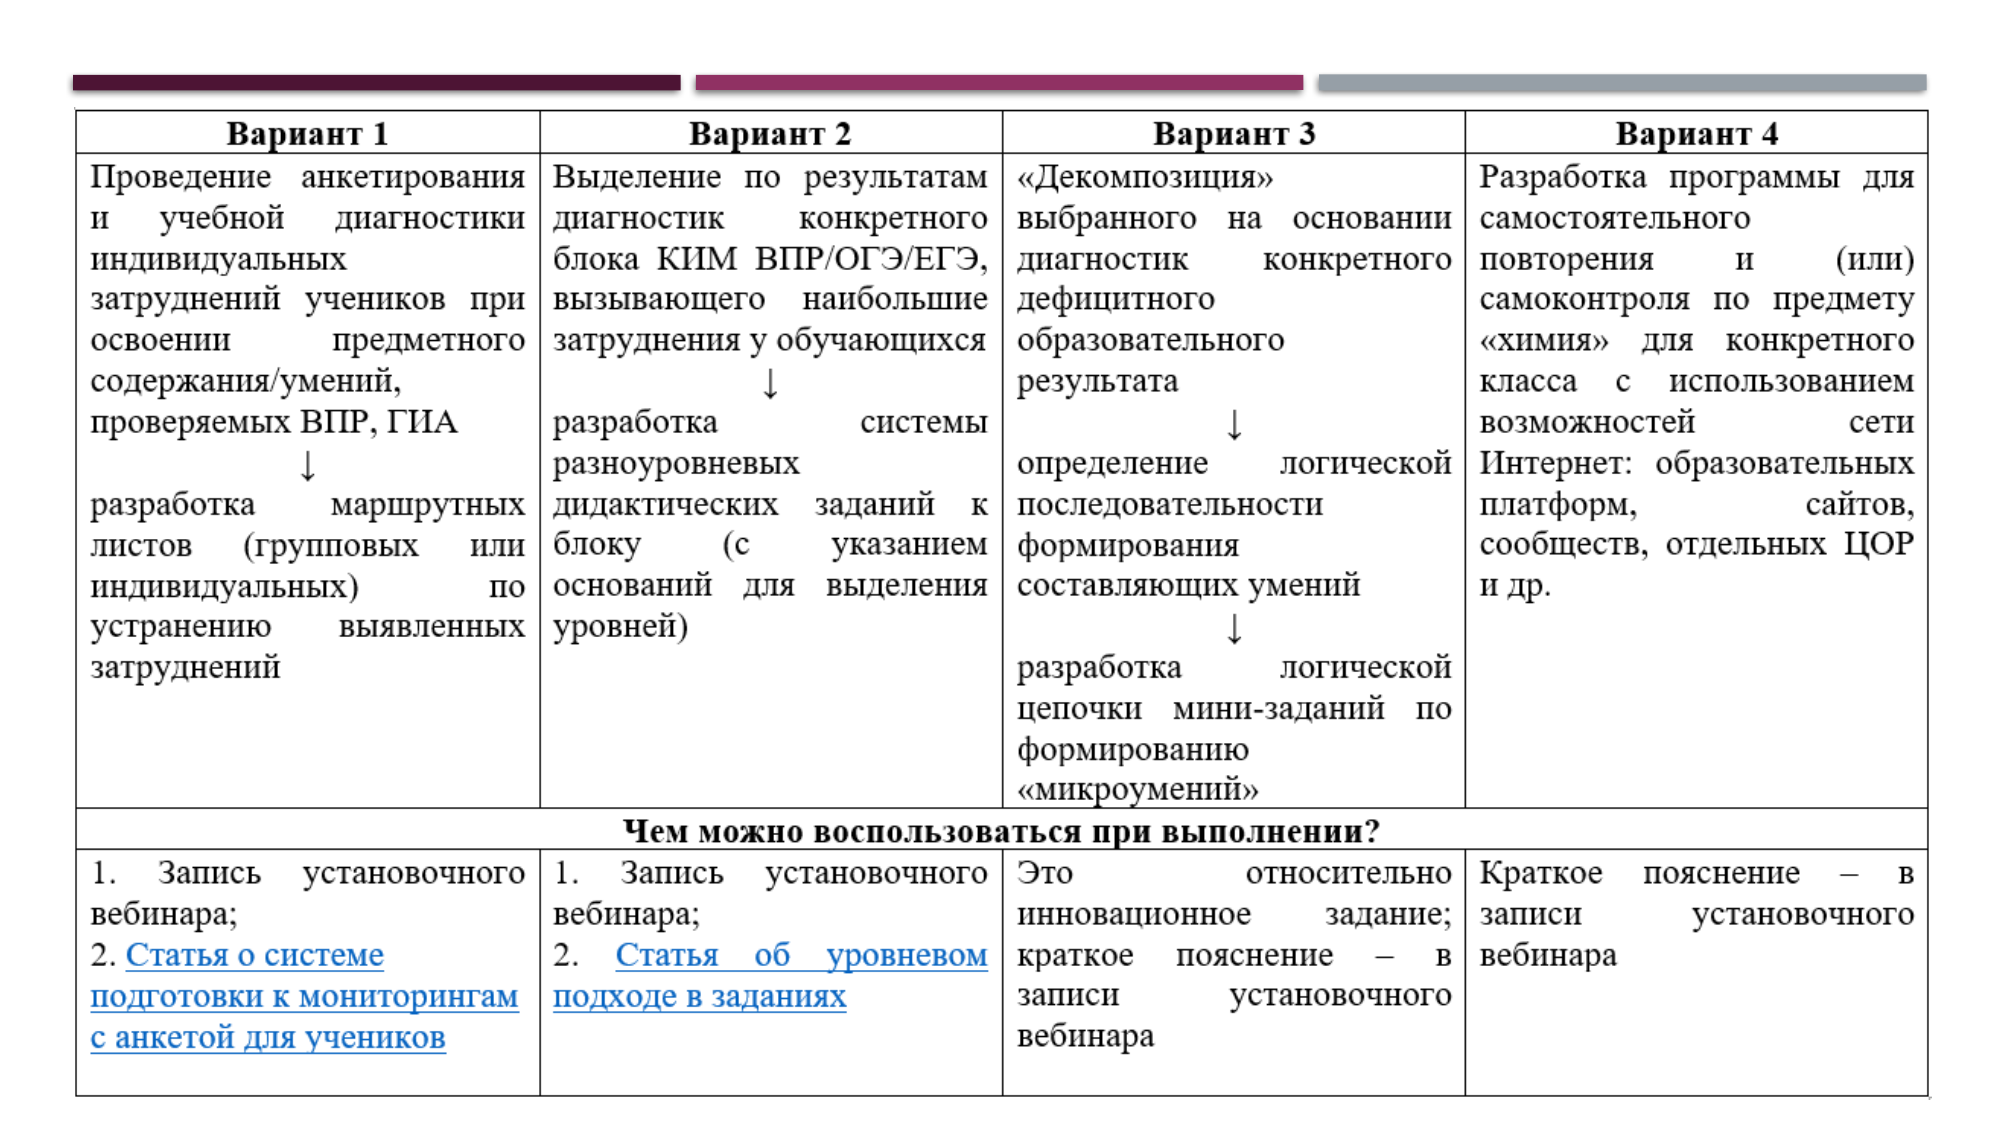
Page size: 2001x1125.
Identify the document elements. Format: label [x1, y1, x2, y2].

picture [73, 107, 1932, 1100]
